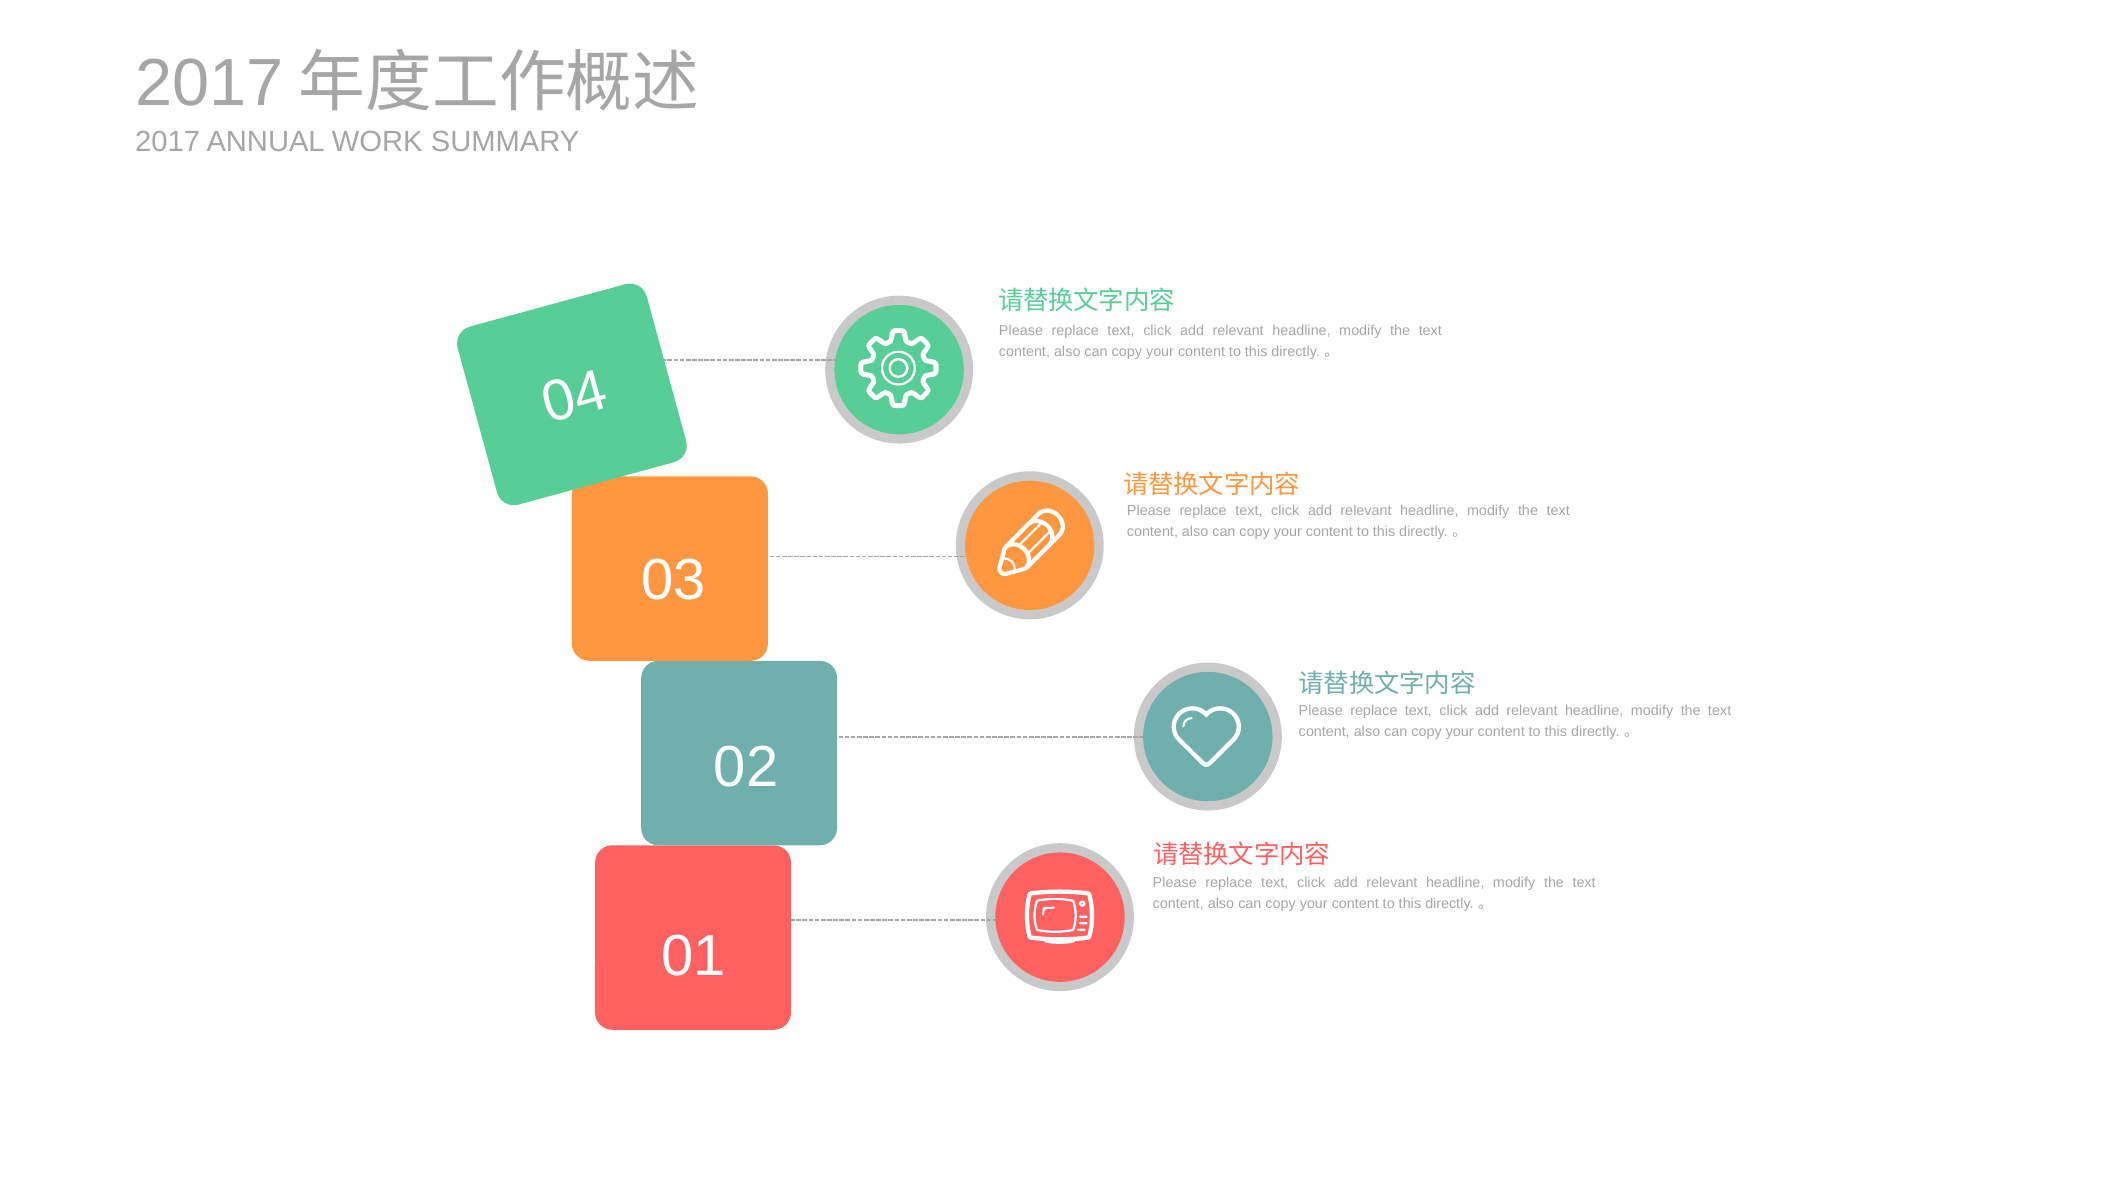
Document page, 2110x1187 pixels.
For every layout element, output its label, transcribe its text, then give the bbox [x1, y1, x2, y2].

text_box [1169, 704, 1244, 768]
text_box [571, 476, 768, 661]
text_box 请替换文字内容 [1153, 831, 1444, 869]
text_box 请替换文字内容 [1298, 660, 1589, 697]
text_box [825, 295, 974, 444]
text_box Please replace text, click add relevant headline, modify the text content, also can copy your content to this directly.。 [1152, 870, 1597, 912]
text_box 2017年度工作概述 [135, 38, 783, 119]
text_box Please replace text, click add relevant headline, modify the text content, also can copy your content to this directly.。 [998, 317, 1444, 360]
text_box Please replace text, click add relevant headline, modify the text content, also can copy your content to this directly.。 [1298, 697, 1733, 740]
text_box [986, 843, 1134, 992]
text_box 请替换文字内容 [998, 278, 1289, 316]
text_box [595, 845, 792, 1030]
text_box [1023, 889, 1095, 944]
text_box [473, 302, 670, 487]
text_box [1133, 662, 1282, 811]
text_box Please replace text, click add relevant headline, modify the text content, also can copy your content to this directly.。 [1126, 497, 1571, 540]
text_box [641, 660, 838, 846]
text_box 请替换文字内容 [1123, 461, 1414, 499]
text_box 2017 ANNUAL WORK SUMMARY [135, 122, 596, 158]
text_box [858, 328, 939, 409]
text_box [955, 471, 1104, 620]
